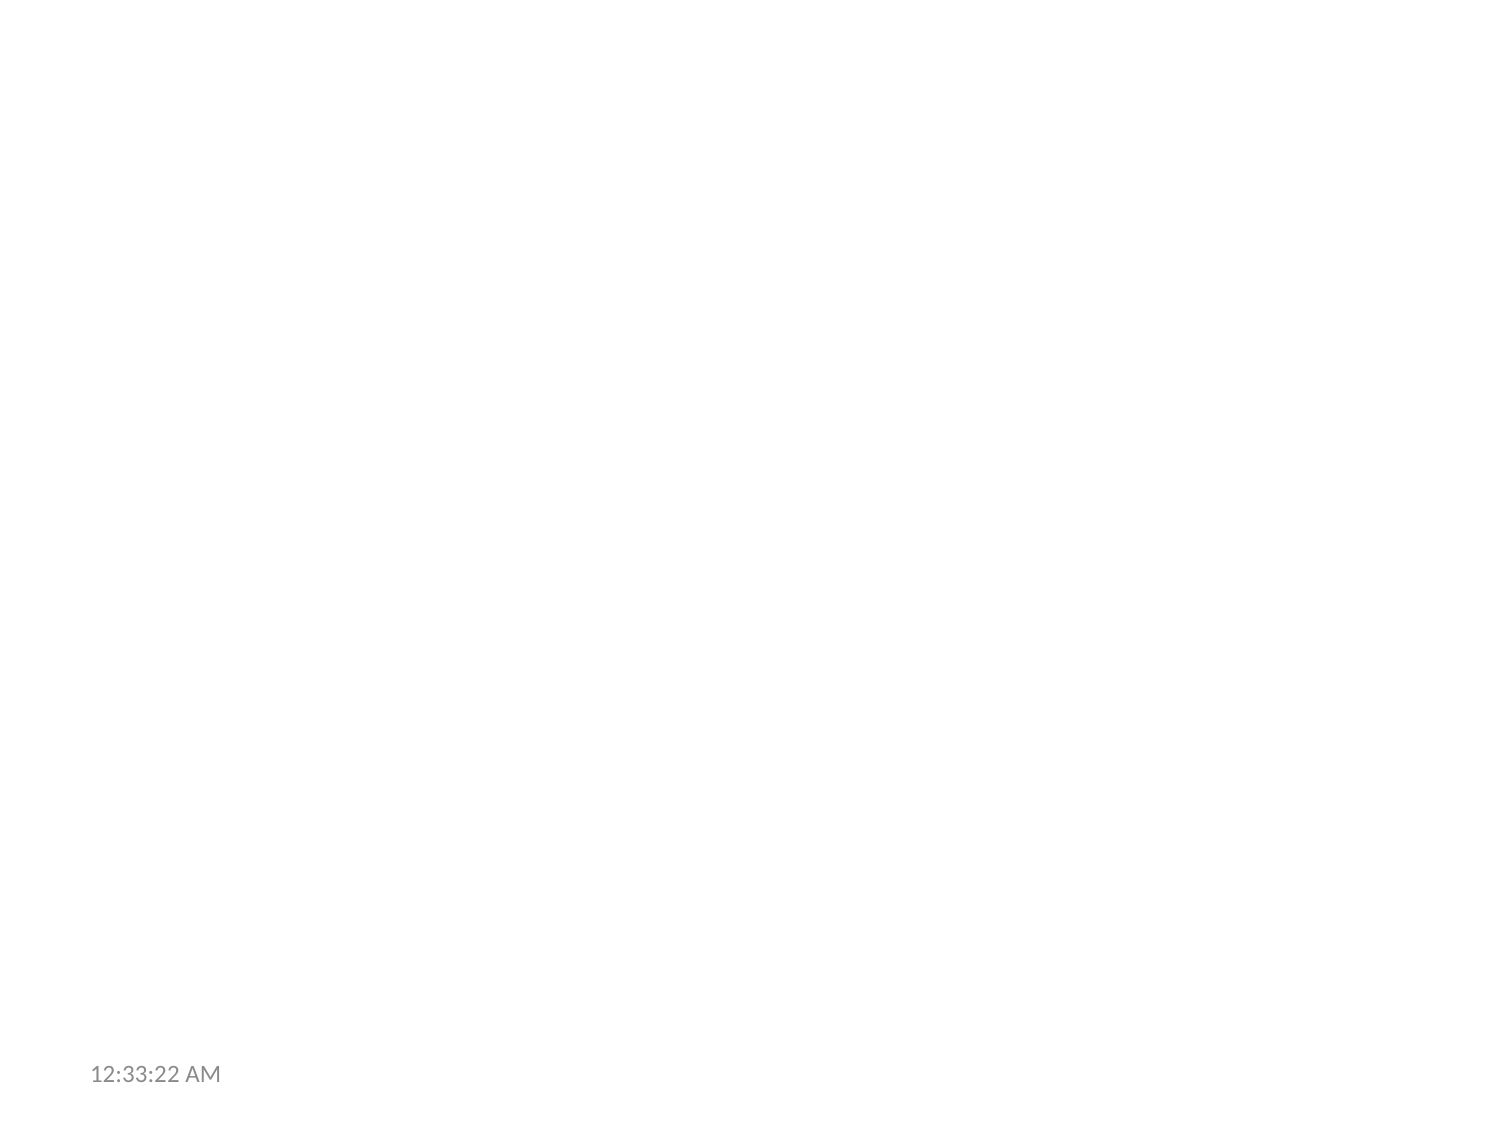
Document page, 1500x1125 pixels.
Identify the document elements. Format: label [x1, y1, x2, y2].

slide_number [75, 1042, 425, 1103]
